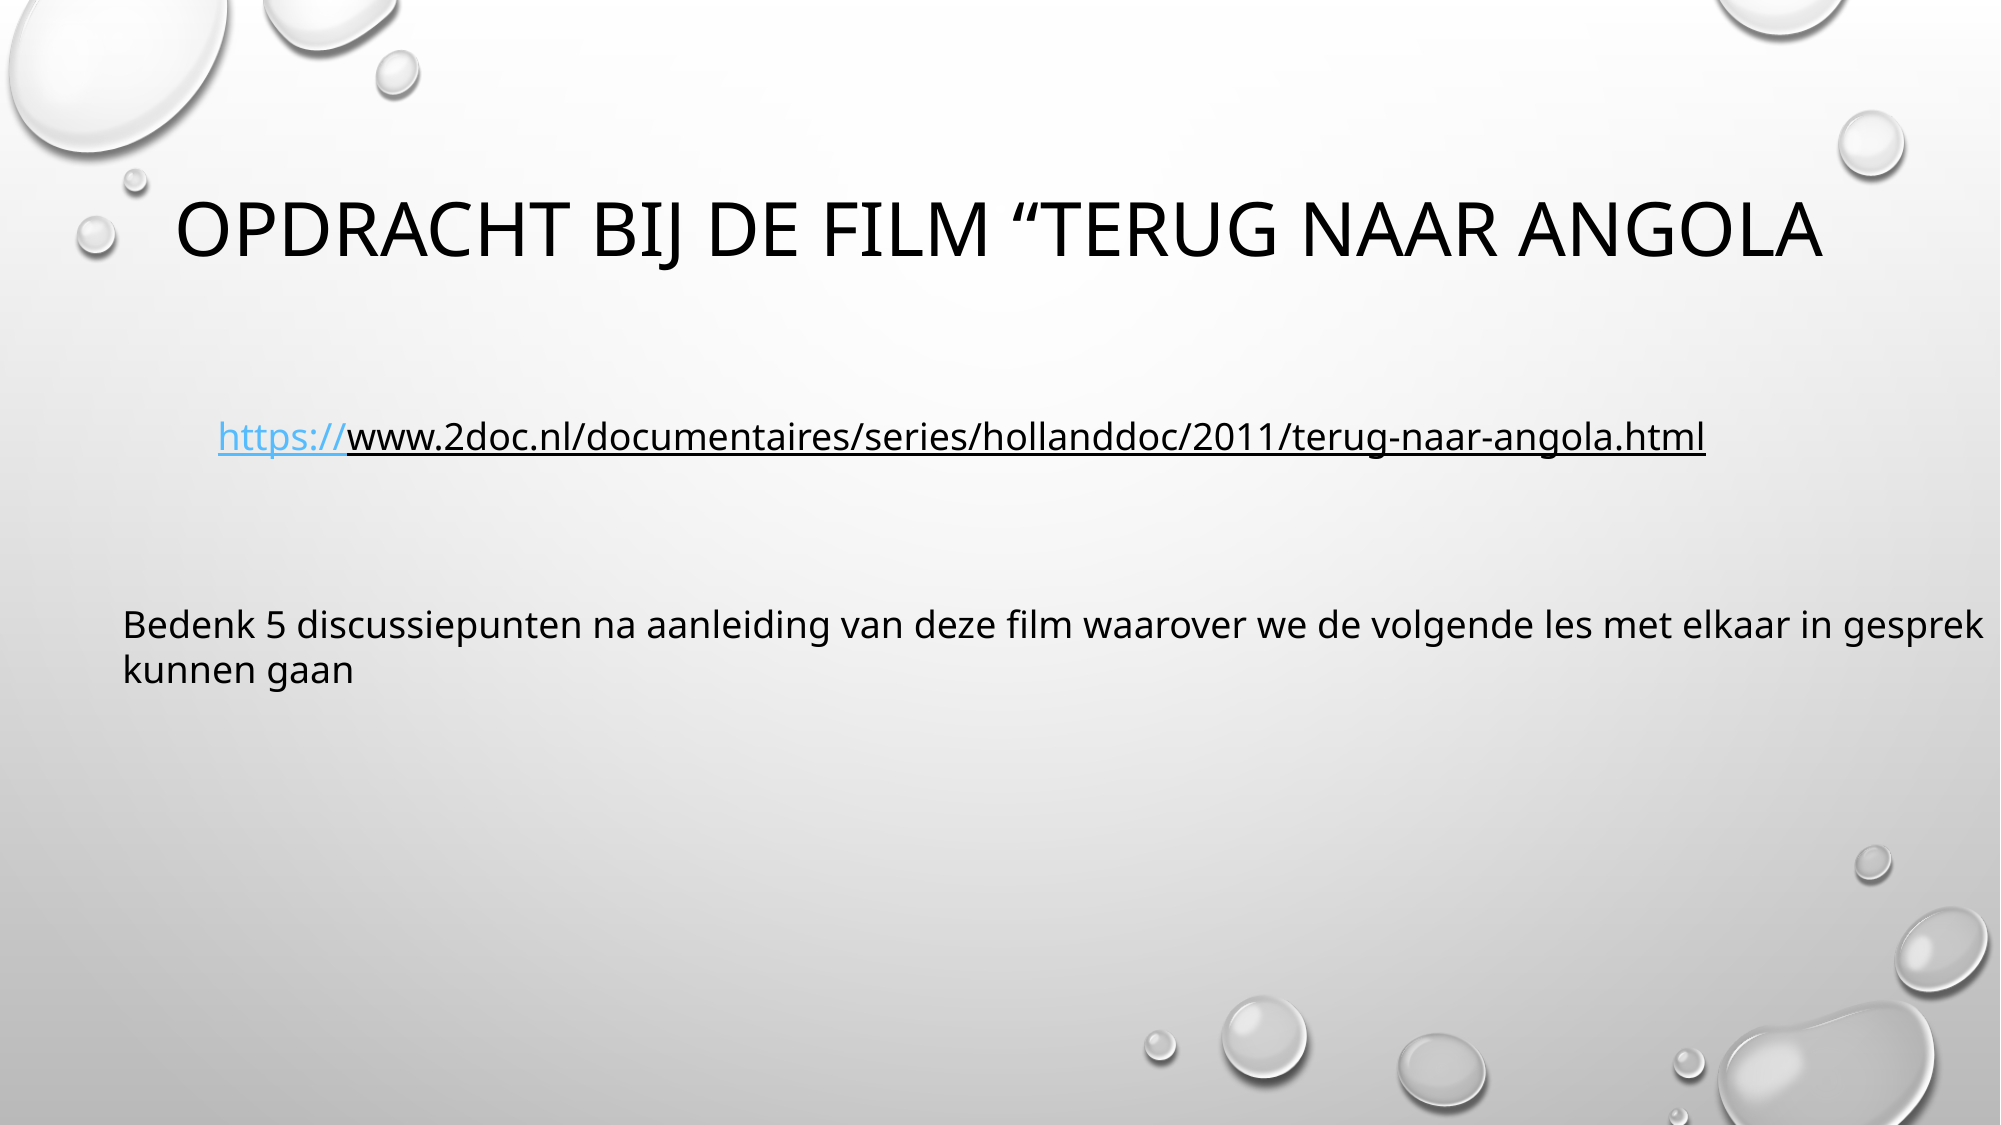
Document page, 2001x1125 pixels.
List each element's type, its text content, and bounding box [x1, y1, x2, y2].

picture [0, 0, 2000, 1125]
text_box Bedenk 5 discussiepunten na aanleiding van deze film waarover we de volgende les met elkaar in gesprek kunnen gaan [107, 593, 2000, 699]
text_box https://www.2doc.nl/documentaires/series/hollanddoc/2011/terug-naar-angola.html [202, 405, 1803, 472]
title Opdracht bij de film “terug naar angola [149, 101, 1851, 364]
